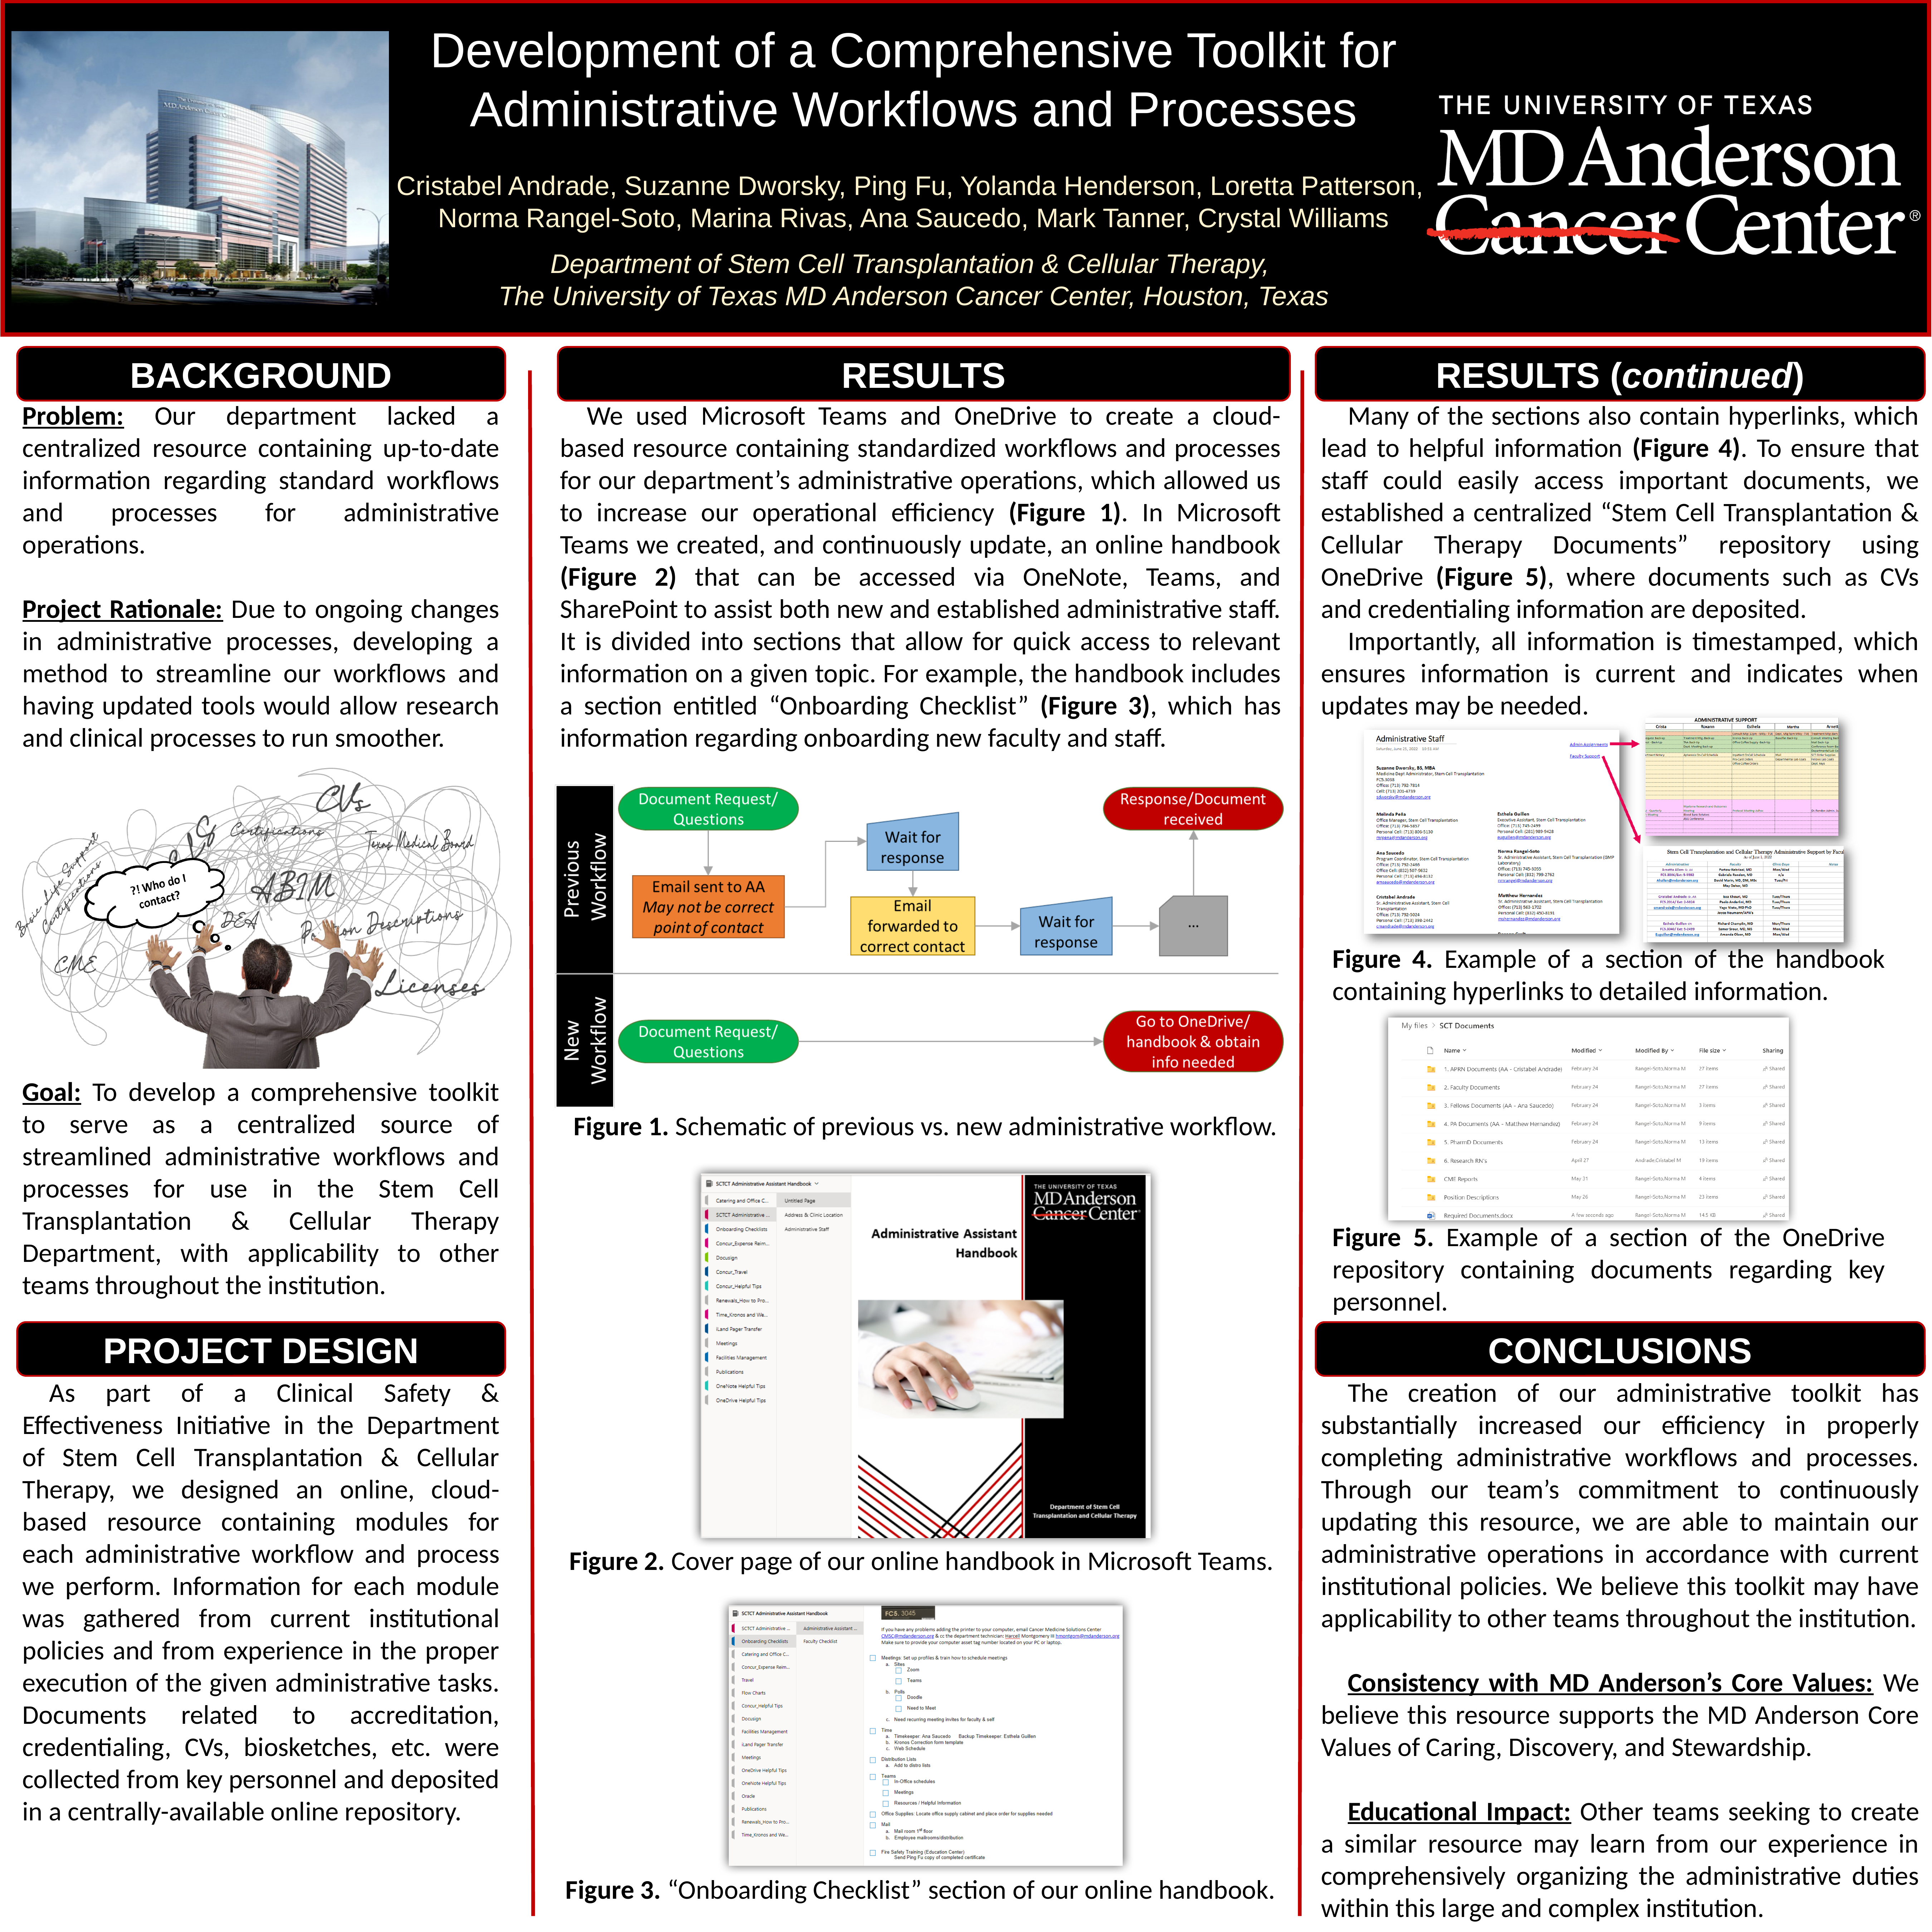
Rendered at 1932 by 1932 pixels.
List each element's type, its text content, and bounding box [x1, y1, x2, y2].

text_box [1299, 370, 1303, 1916]
text_box RESULTS (continued) [1316, 347, 1925, 395]
text_box CONCLUSIONS [1316, 1322, 1925, 1372]
text_box Problem: Our department lacked a centralized resource containing up-to-date information regarding standard workflows and processes for administrative operations. Project Rationale: Due to ongoing changes in administrative processes, developing a method to streamline our workflows and having updated tools would allow research and clinical processes to run smoother. Goal: To develop a comprehensive toolkit to serve as a centralized source of streamlined administrative workflows and processes for use in the Stem Cell Transplantation & Cellular Therapy Department, with applicability to other teams throughout the institution. [17, 1069, 505, 1312]
picture [1427, 95, 1921, 255]
text_box RESULTS [558, 347, 1290, 399]
text_box As part of a Clinical Safety & Effectiveness Initiative in the Department of Stem Cell Transplantation & Cellular Therapy, we designed an online, cloud-based resource containing modules for each administrative workflow and process we perform. Information for each module was gathered from current institutional policies and from experience in the proper execution of the given administrative tasks. Documents related to accreditation, credentialing, CVs, biosketches, etc. were collected from key personnel and deposited in a centrally-available online repository. [17, 1372, 506, 1829]
picture [701, 1174, 1151, 1538]
picture [1354, 708, 1864, 962]
text_box Problem: Our department lacked a centralized resource containing up-to-date information regarding standard workflows and processes for administrative operations. Project Rationale: Due to ongoing changes in administrative processes, developing a method to streamline our workflows and having updated tools would allow research and clinical processes to run smoother. Goal: To develop a comprehensive toolkit to serve as a centralized source of streamlined administrative workflows and processes for use in the Stem Cell Transplantation & Cellular Therapy Department, with applicability to other teams throughout the institution. [17, 395, 505, 766]
picture [1388, 1018, 1789, 1220]
text_box Development of a Comprehensive Toolkit for Administrative Workflows and Processes Cristabel Andrade, Suzanne Dworsky, Ping Fu, Yolanda Henderson, Loretta Patterson, Norma Rangel-Soto, Marina Rivas, Ana Saucedo, Mark Tanner, Crystal Williams Department of Stem Cell Transplantation & Cellular Therapy, The University of Texas MD Anderson Cancer Center, Houston, Texas [311, 15, 1517, 313]
picture [550, 782, 1284, 1108]
picture [11, 766, 513, 1069]
text_box Many of the sections also contain hyperlinks, which lead to helpful information (Figure 4). To ensure that staff could easily access important documents, we established a centralized “Stem Cell Transplantation & Cellular Therapy Documents” repository using OneDrive (Figure 5), where documents such as CVs and credentialing information are deposited. Importantly, all information is timestamped, which ensures information is current and indicates when updates may be needed. [1316, 395, 1925, 791]
text_box We used Microsoft Teams and OneDrive to create a cloud-based resource containing standardized workflows and processes for our department’s administrative operations, which allowed us to increase our operational efficiency (Figure 1). In Microsoft Teams we created, and continuously update, an online handbook (Figure 2) that can be accessed via OneNote, Teams, and SharePoint to assist both new and established administrative staff. It is divided into sections that allow for quick access to relevant information on a given topic. For example, the handbook includes a section entitled “Onboarding Checklist” (Figure 3), which has information regarding onboarding new faculty and staff. [555, 395, 1287, 755]
picture [728, 1605, 1123, 1866]
text_box [2, 1, 1929, 335]
text_box Figure 5. Example of a section of the OneDrive repository containing documents regarding key personnel. [1327, 1217, 1891, 1320]
text_box PROJECT DESIGN [17, 1322, 506, 1372]
text_box Figure 4. Example of a section of the handbook containing hyperlinks to detailed information. [1327, 938, 1891, 1009]
text_box [530, 370, 533, 1916]
text_box Figure 1. Schematic of previous vs. new administrative workflow. [568, 1108, 1283, 1144]
text_box Figure 3. “Onboarding Checklist” section of our online handbook. [560, 1869, 1291, 1907]
text_box BACKGROUND [17, 347, 506, 395]
text_box The creation of our administrative toolkit has substantially increased our efficiency in properly completing administrative workflows and processes. Through our team’s commitment to continuously updating this resource, we are able to maintain our administrative operations in accordance with current institutional policies. We believe this toolkit may have applicability to other teams throughout the institution. Consistency with MD Anderson’s Core Values: We believe this resource supports the MD Anderson Core Values of Caring, Discovery, and Stewardship. Educational Impact: Other teams seeking to create a similar resource may learn from our experience in comprehensively organizing the administrative duties within this large and complex institution. [1316, 1372, 1925, 1852]
text_box Figure 2. Cover page of our online handbook in Microsoft Teams. [564, 1541, 1287, 1578]
picture [11, 31, 389, 305]
